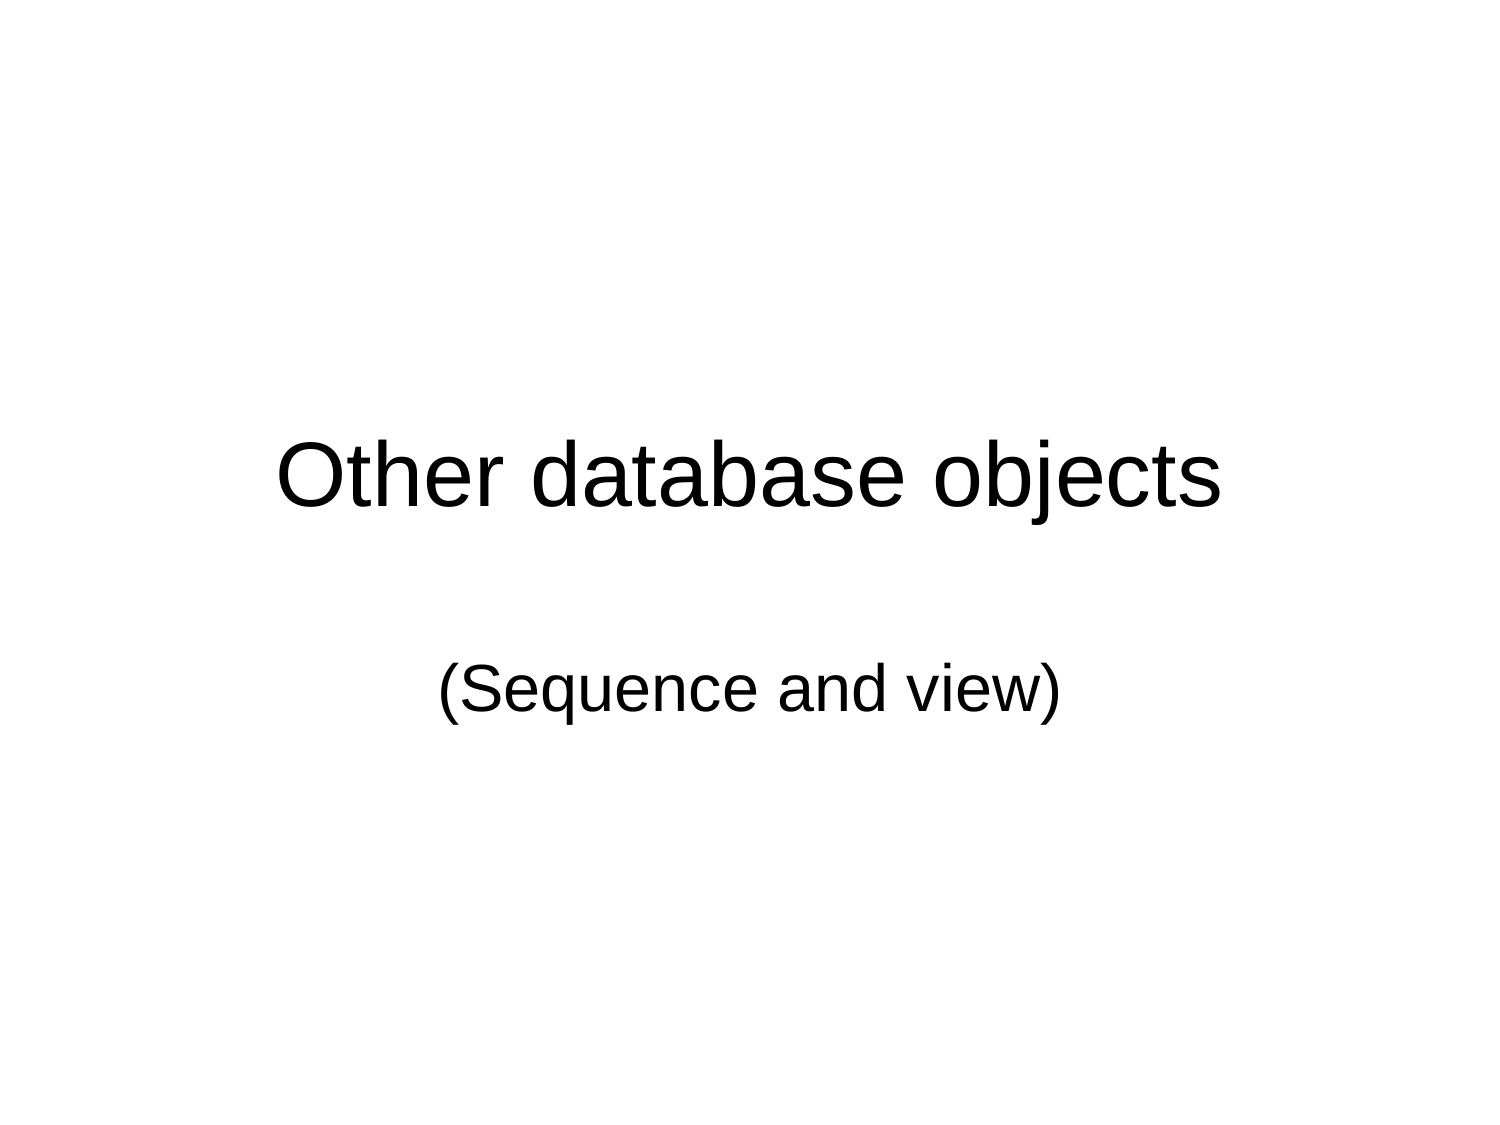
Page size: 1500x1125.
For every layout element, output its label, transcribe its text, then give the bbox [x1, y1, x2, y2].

subtitle (Sequence and view) [224, 637, 1276, 926]
title Other database objects [112, 349, 1388, 591]
